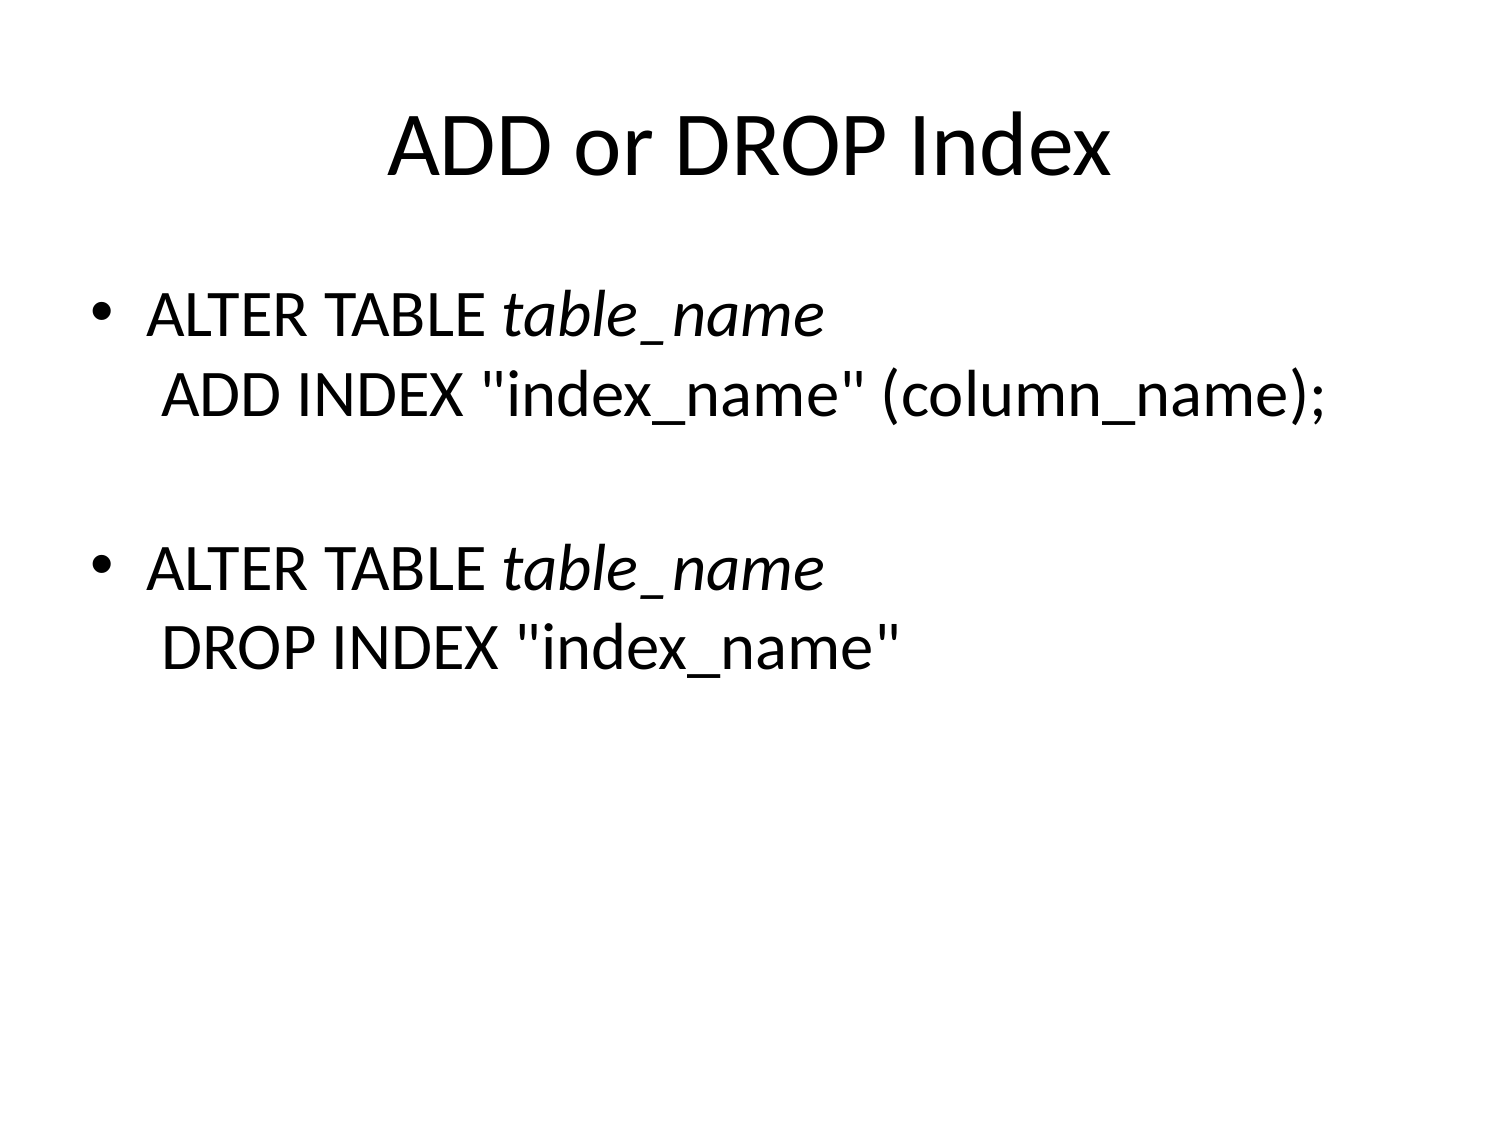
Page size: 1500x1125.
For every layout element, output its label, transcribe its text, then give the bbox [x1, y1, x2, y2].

list ALTER TABLE table_name ADD INDEX "index_name" (column_name); ALTER TABLE table_name DROP INDEX "index_name" [75, 262, 1425, 1005]
title ADD or DROP Index [75, 45, 1425, 233]
